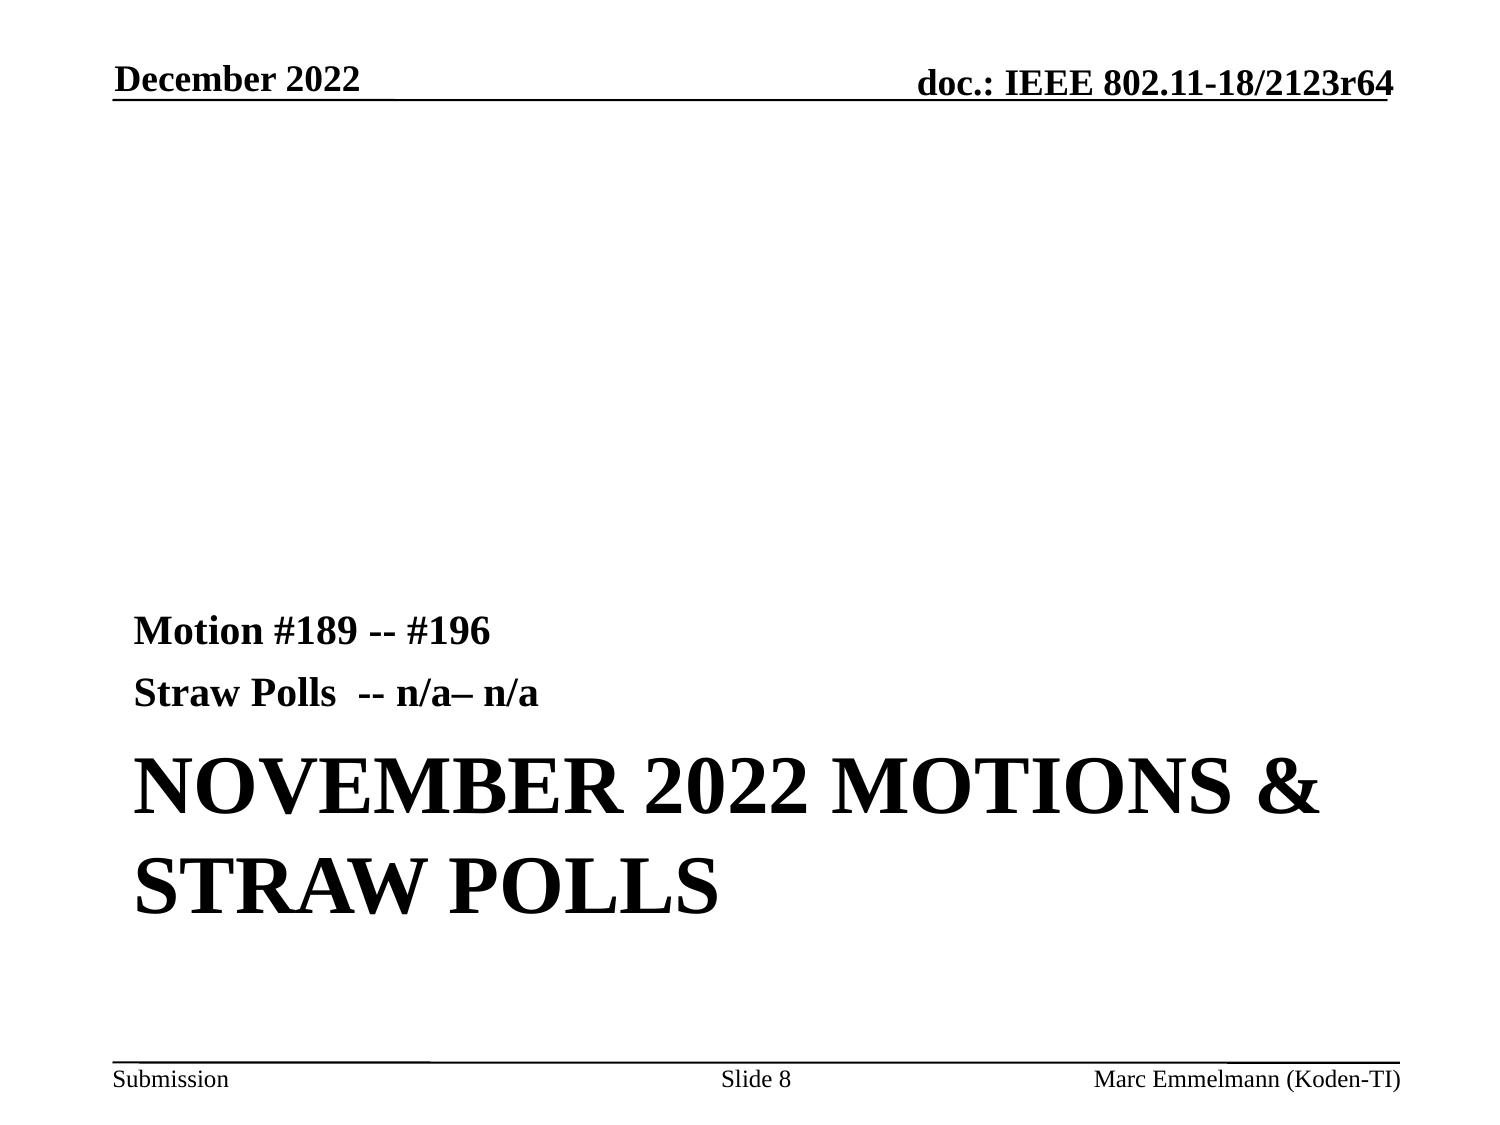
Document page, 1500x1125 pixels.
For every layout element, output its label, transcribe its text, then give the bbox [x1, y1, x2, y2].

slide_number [114, 54, 423, 100]
title November 2022 Motions & Straw Polls [118, 724, 1394, 947]
list Motion #189 -- #196 Straw Polls -- n/a– n/a [118, 476, 1394, 724]
slide_number Slide 8 [712, 1061, 800, 1123]
footer Marc Emmelmann (Koden-TI) [878, 1061, 1402, 1093]
